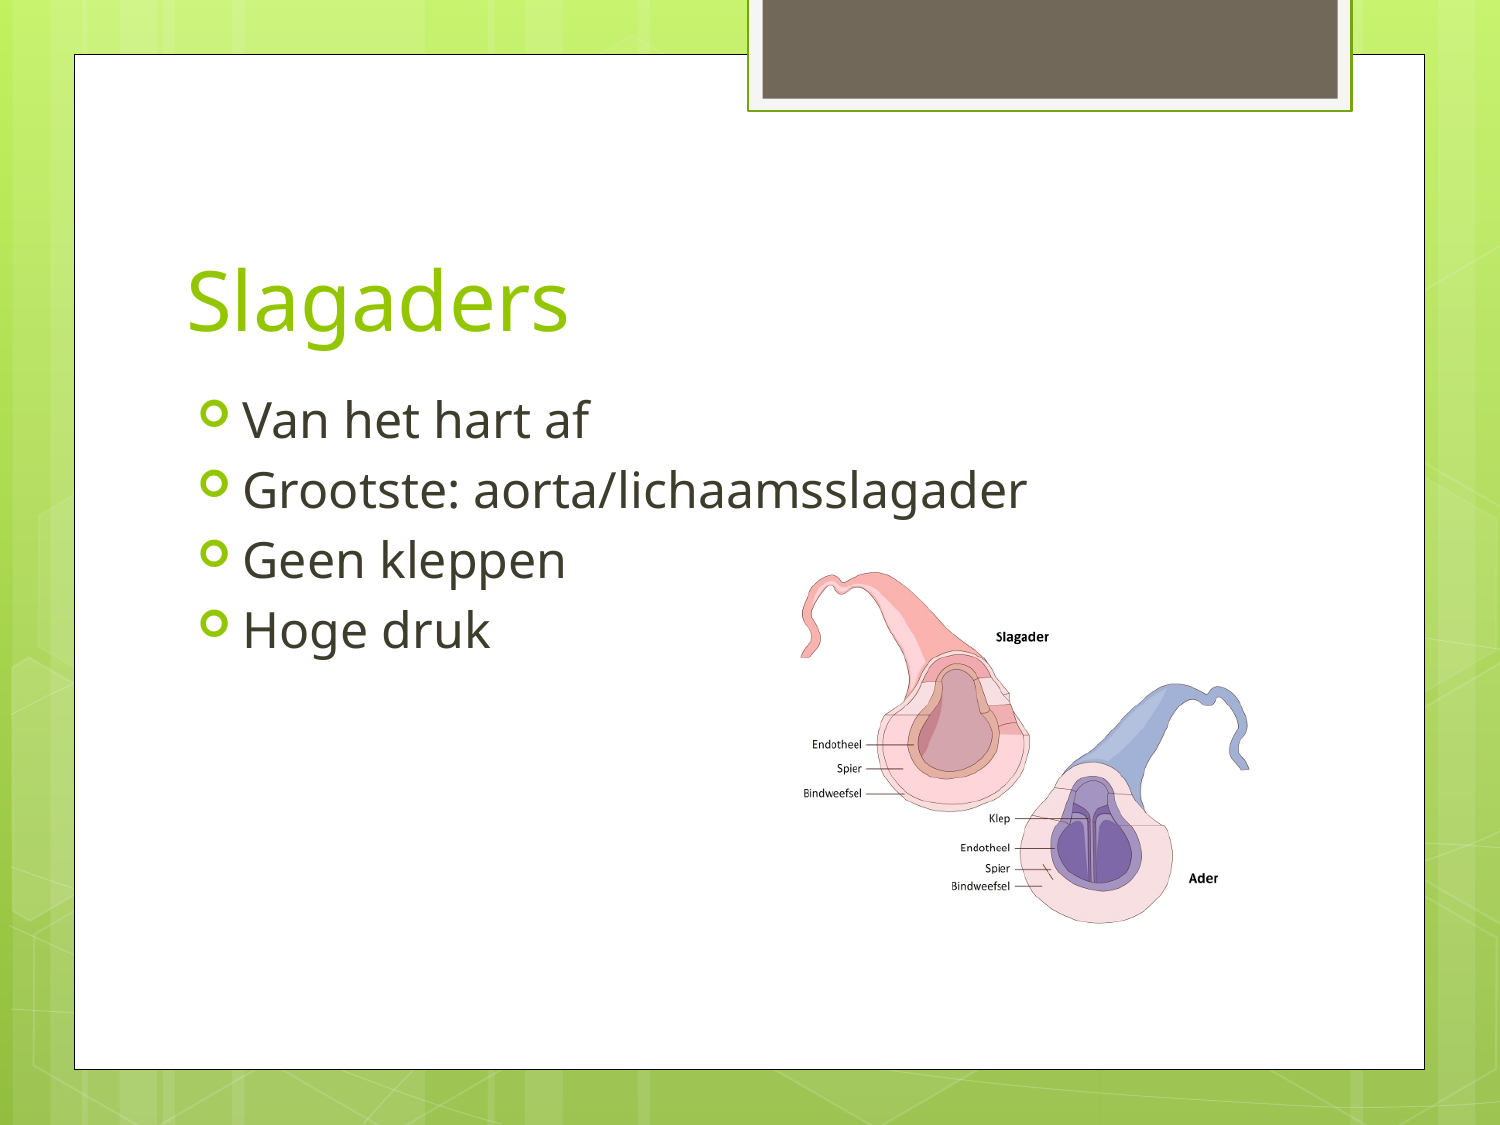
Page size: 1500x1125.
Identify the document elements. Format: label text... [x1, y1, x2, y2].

title Slagaders [171, 168, 1324, 357]
list Van het hart af Grootste: aorta/lichaamsslagader Geen kleppen Hoge druk [171, 381, 1283, 957]
picture [785, 562, 1265, 947]
